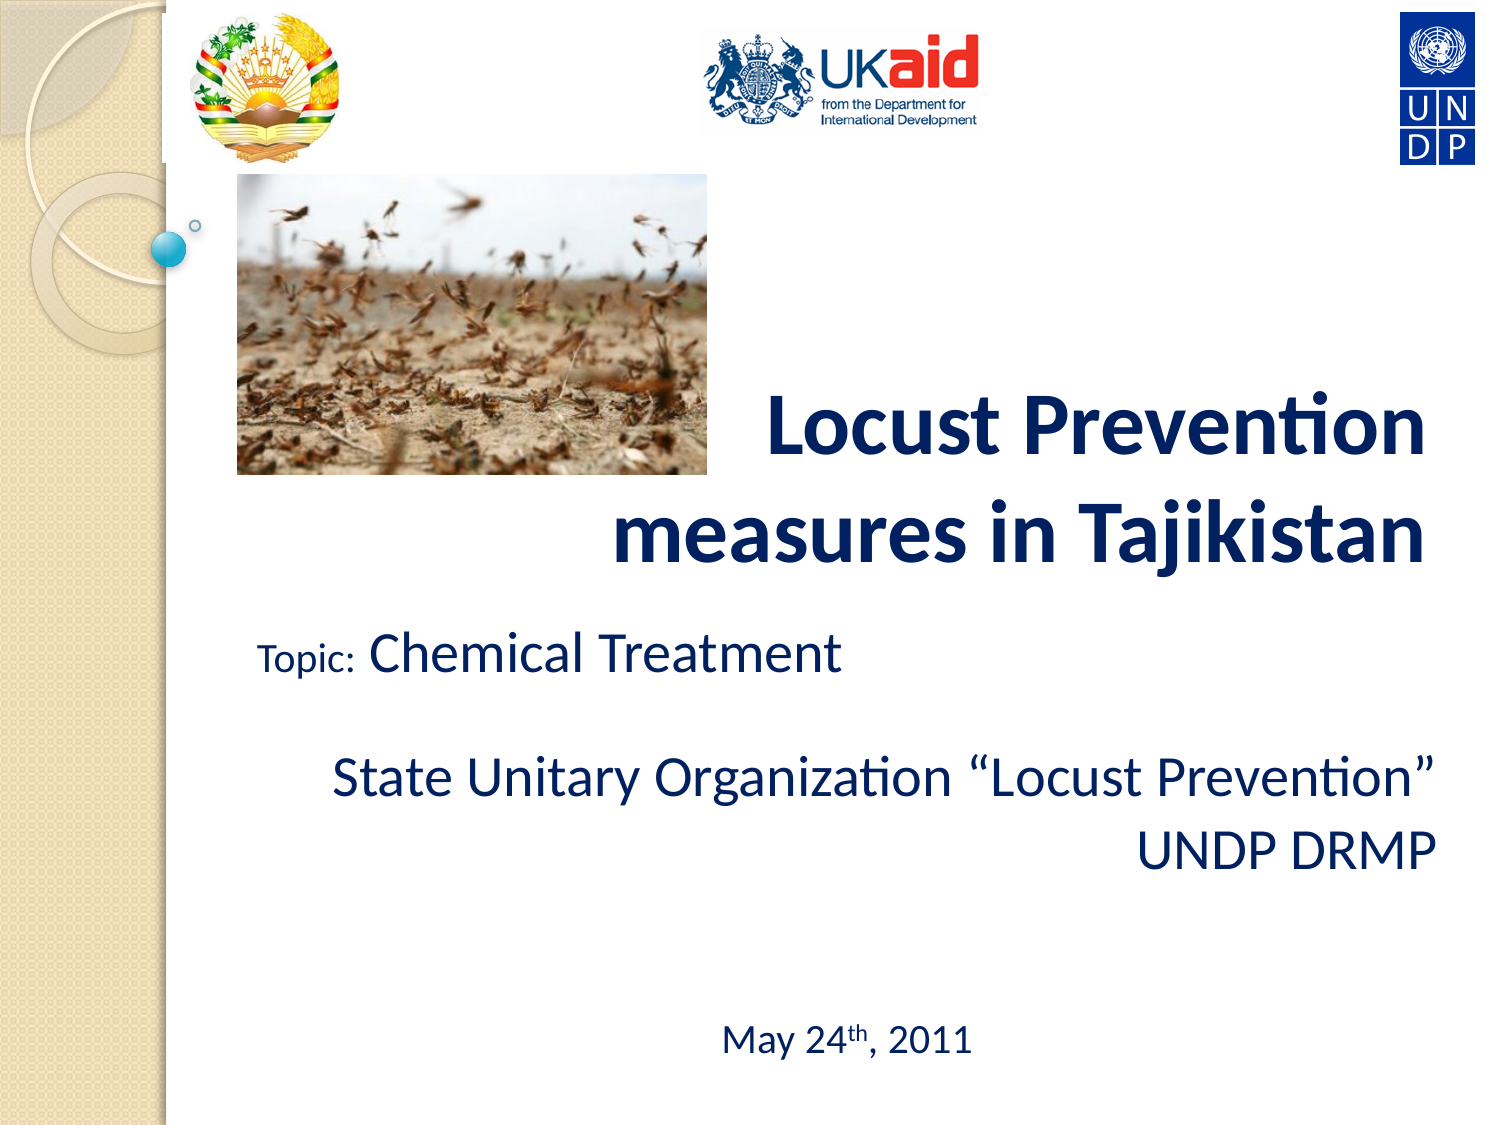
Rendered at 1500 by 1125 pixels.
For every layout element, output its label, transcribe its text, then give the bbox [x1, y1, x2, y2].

picture [162, 13, 366, 163]
subtitle Topic: Chemical Treatment State Unitary Organization “Locust Prevention” UNDP DRMP May 24th, 2011 [237, 600, 1453, 1100]
picture [699, 24, 982, 138]
title Locust Prevention measures in Tajikistan [187, 162, 1463, 588]
picture [237, 174, 707, 476]
picture [1399, 12, 1476, 165]
